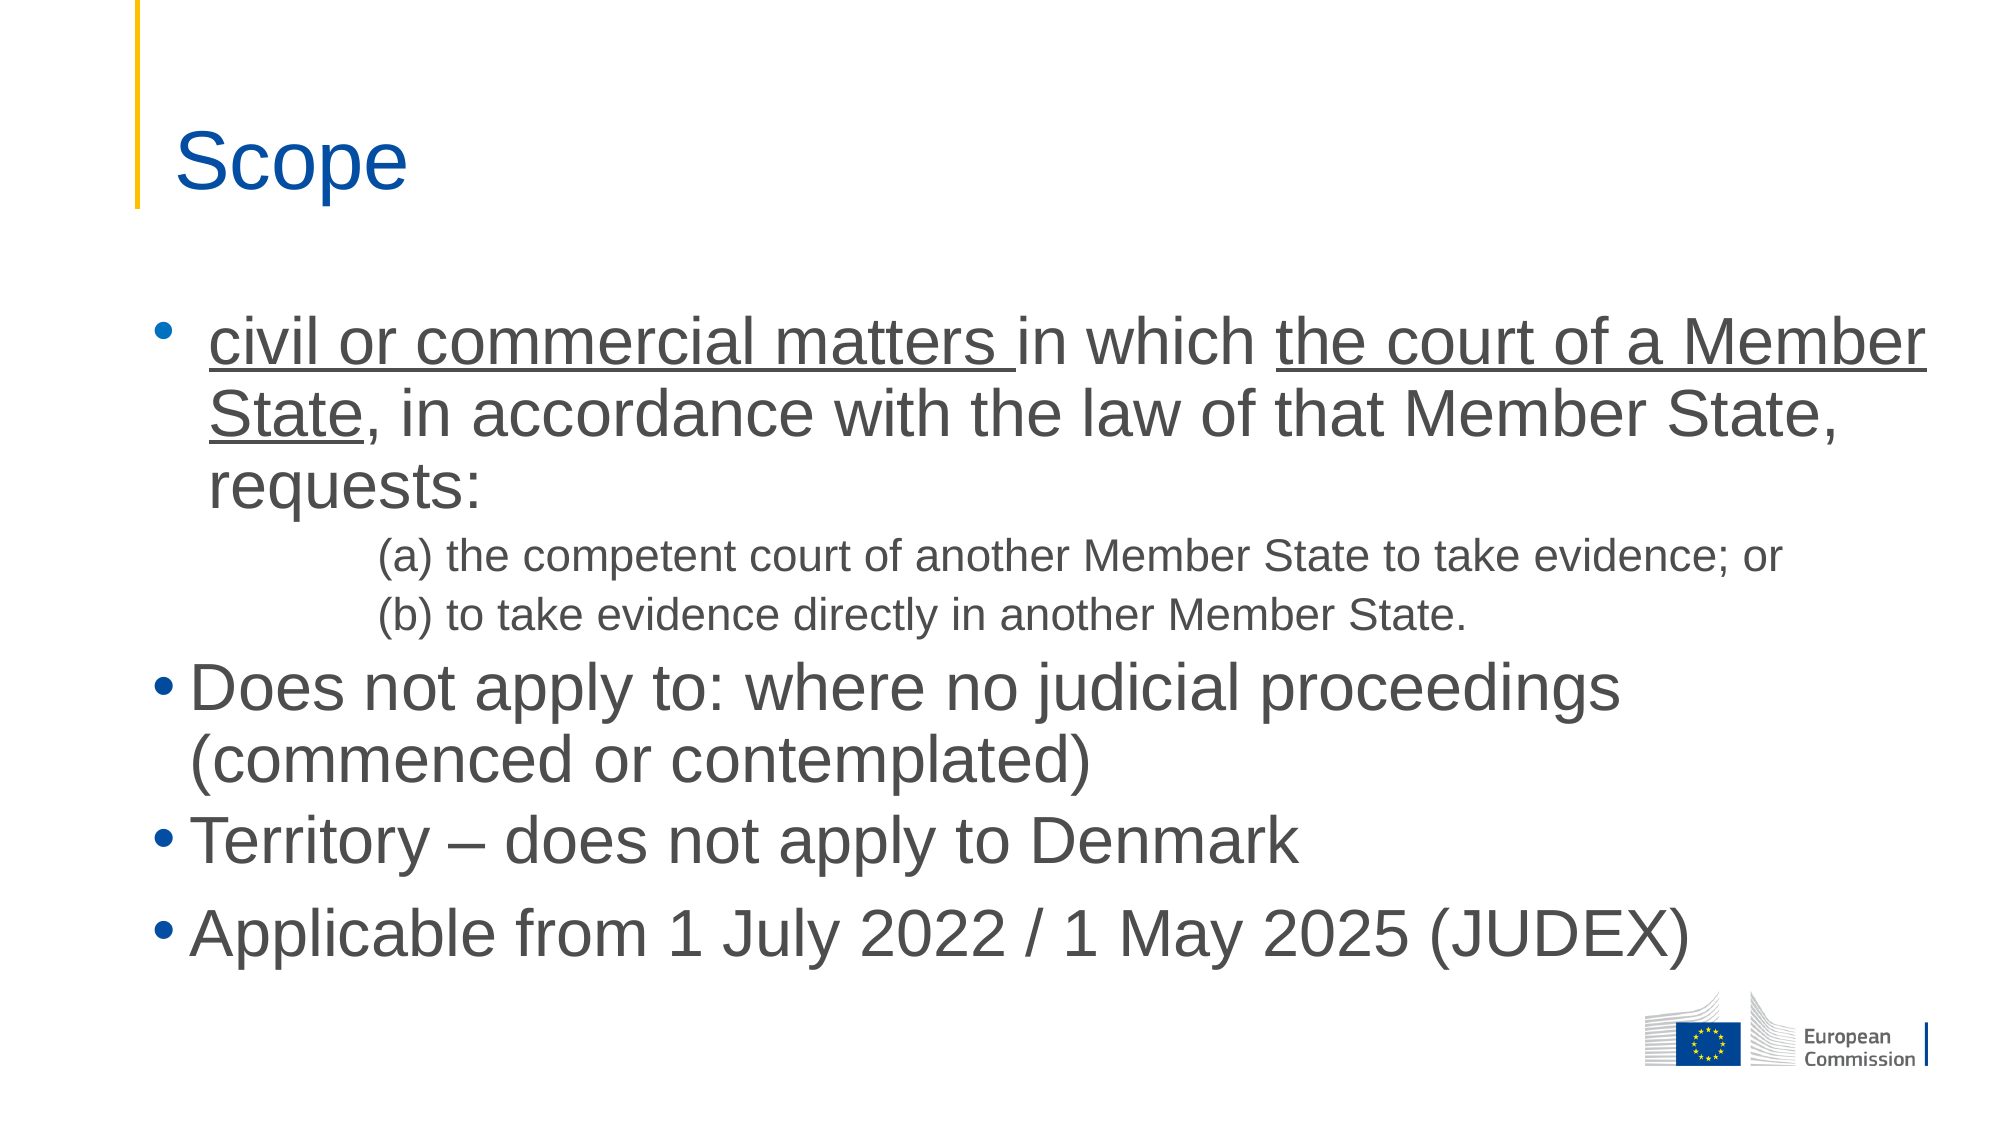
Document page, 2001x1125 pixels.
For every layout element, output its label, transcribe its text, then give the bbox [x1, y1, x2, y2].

list civil or commercial matters in which the court of a Member State, in accordance with the law of that Member State, requests: (a) the competent court of another Member State to take evidence; or (b) to take evidence directly in another Member State. Does not apply to: where no judicial proceedings (commenced or contemplated) Territory – does not apply to Denmark Applicable from 1 July 2022 / 1 May 2025 (JUDEX) [137, 299, 2000, 937]
title Scope [159, 79, 1885, 208]
picture [1645, 991, 1928, 1066]
